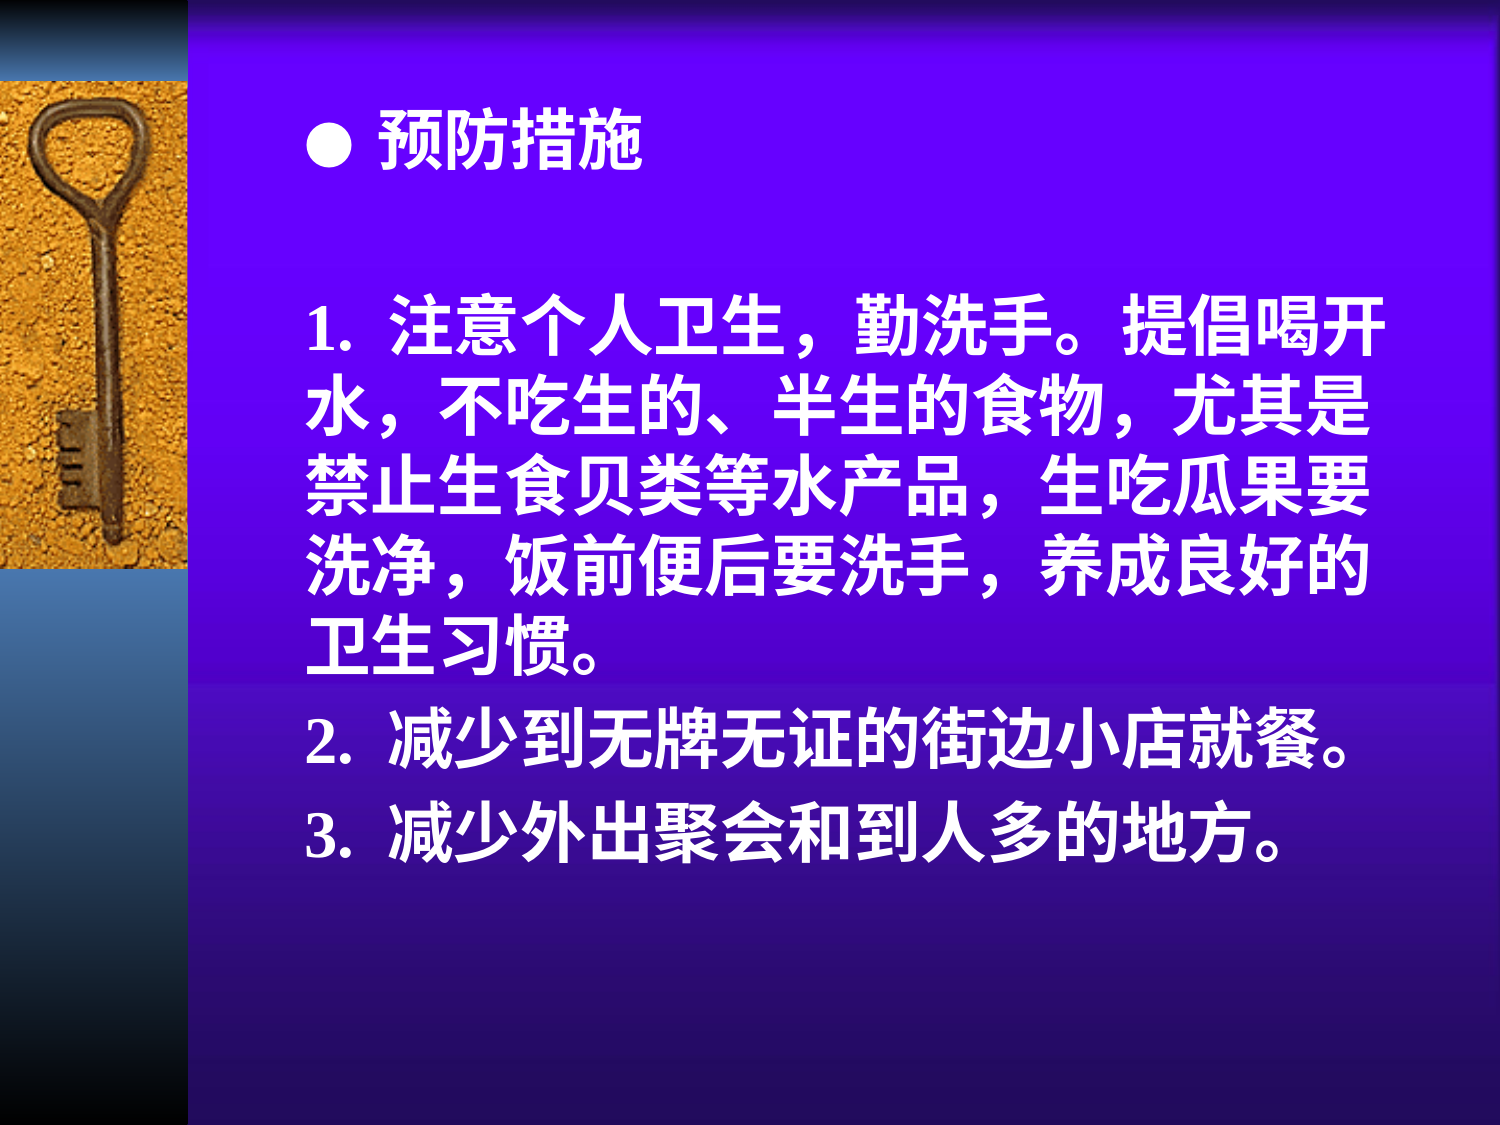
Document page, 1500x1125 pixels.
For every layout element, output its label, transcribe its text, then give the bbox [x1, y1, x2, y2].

picture [0, 0, 1500, 1125]
text_box ● 预防措施 1. 注意个人卫生，勤洗手。提倡喝开水，不吃生的、半生的食物，尤其是禁止生食贝类等水产品，生吃瓜果要洗净，饭前便后要洗手，养成良好的卫生习惯。 2. 减少到无牌无证的街边小店就餐。 3. 减少外出聚会和到人多的地方。 [289, 90, 1412, 878]
